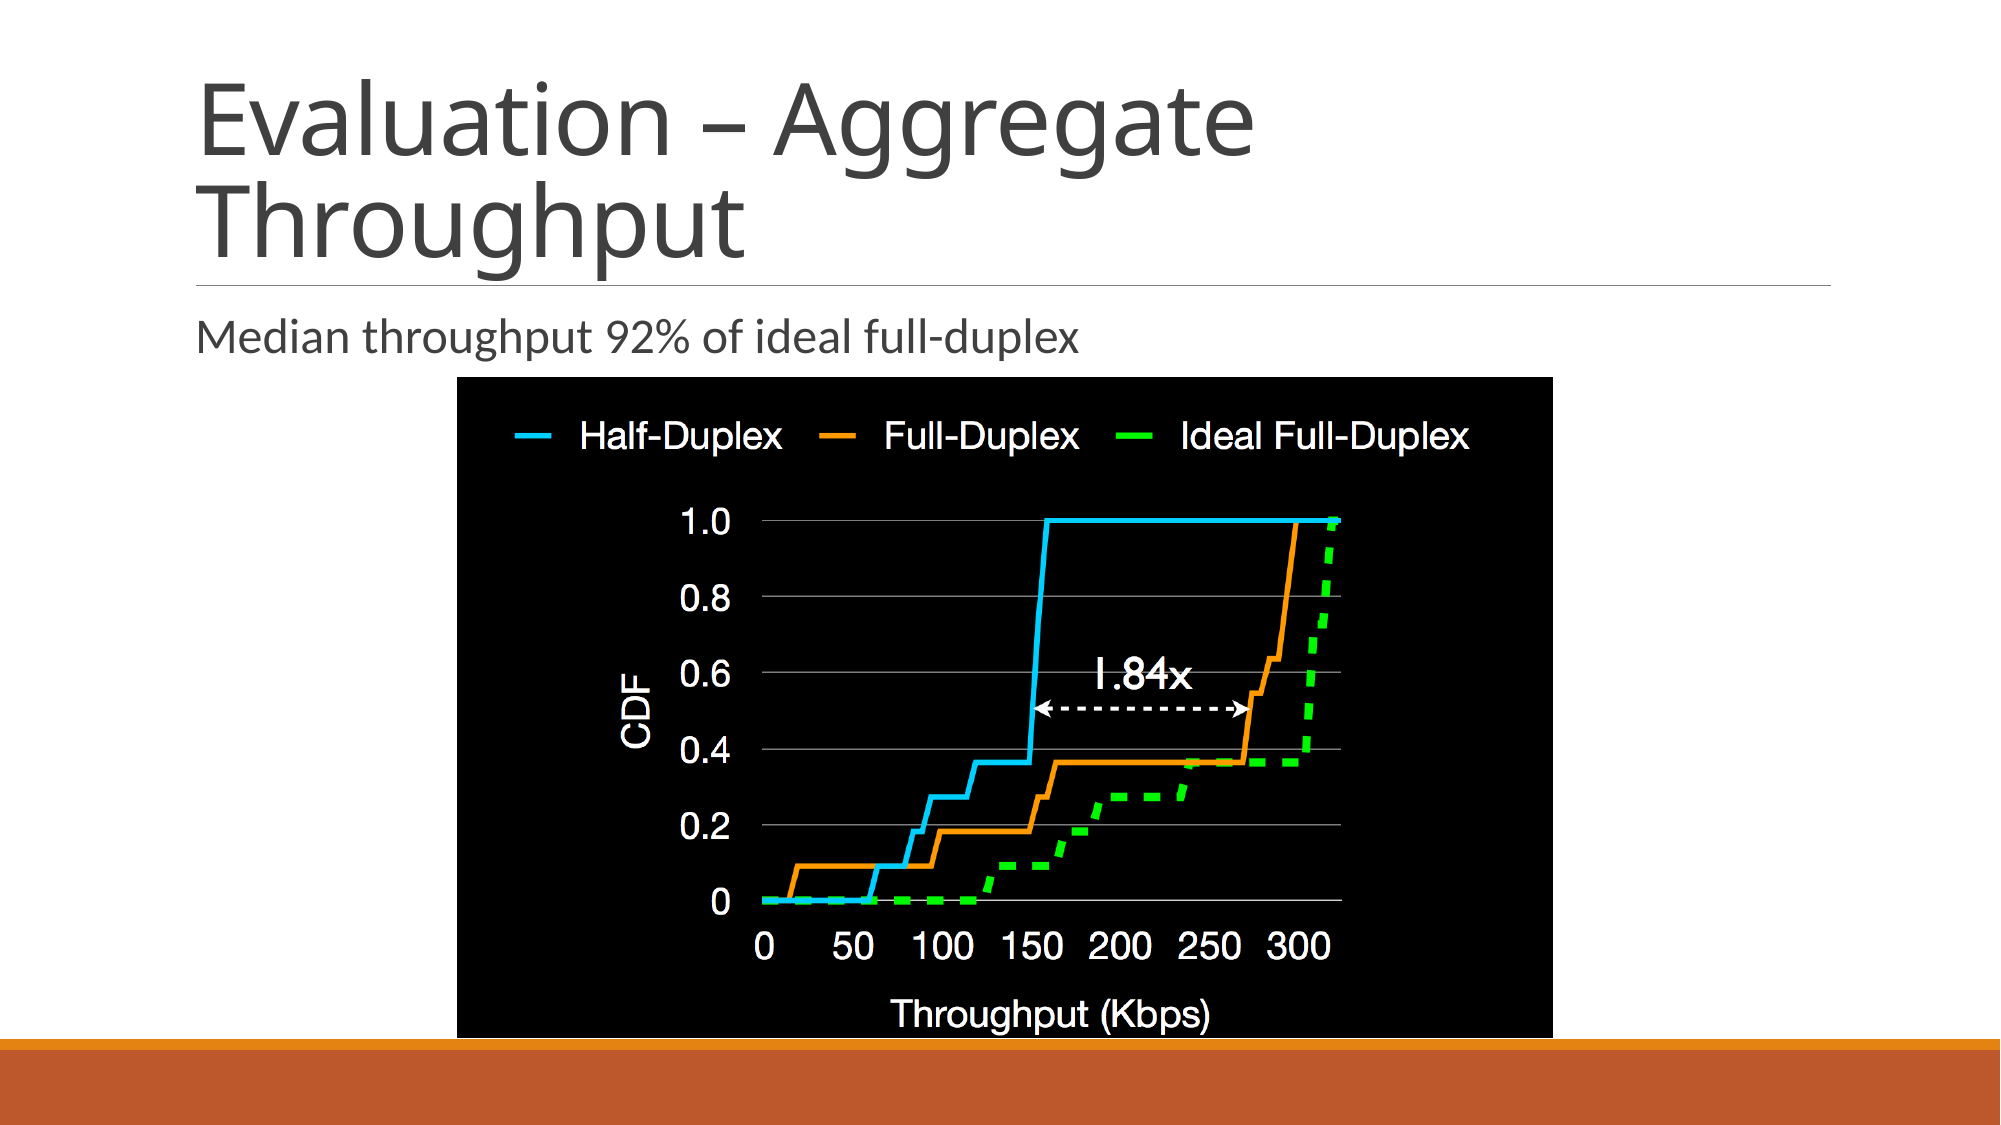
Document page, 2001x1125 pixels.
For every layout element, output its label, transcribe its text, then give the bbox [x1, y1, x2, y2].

picture [456, 376, 1554, 1038]
title Evaluation – Aggregate Throughput [180, 47, 1830, 285]
list Median throughput 92% of ideal full-duplex [180, 302, 1830, 963]
